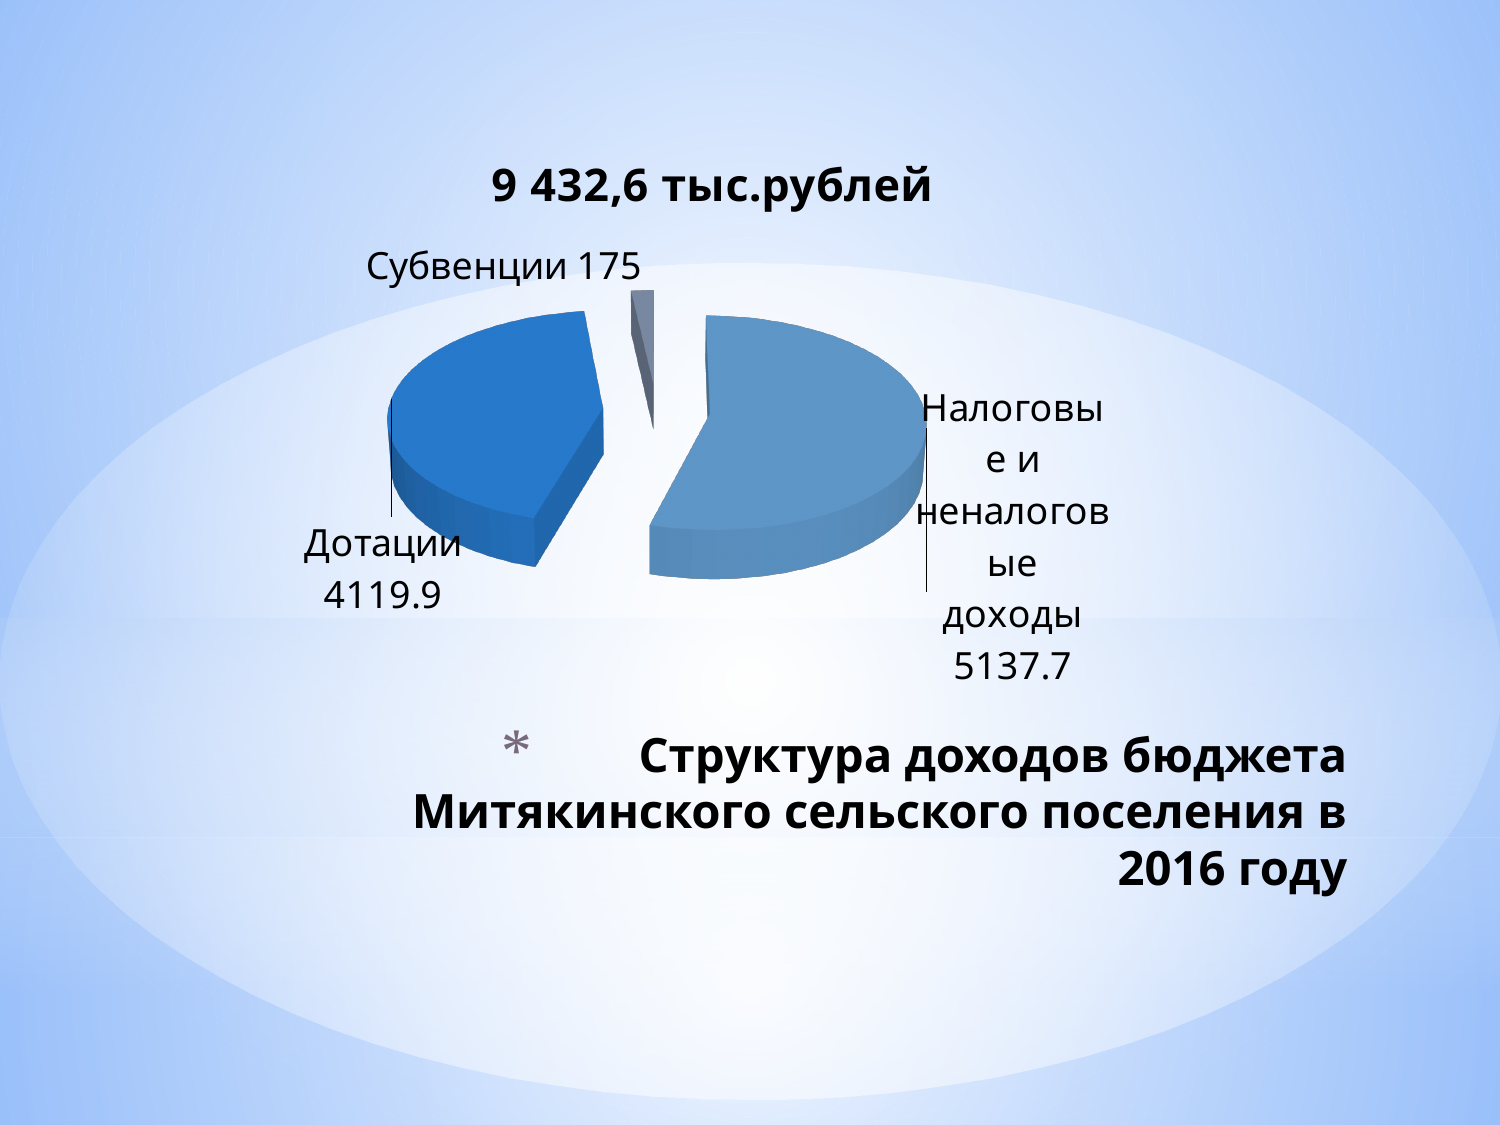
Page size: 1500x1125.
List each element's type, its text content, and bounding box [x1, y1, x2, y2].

title Структура доходов бюджета Митякинского сельского поселения в 2016 году [294, 717, 1363, 905]
chart [187, 119, 1238, 691]
